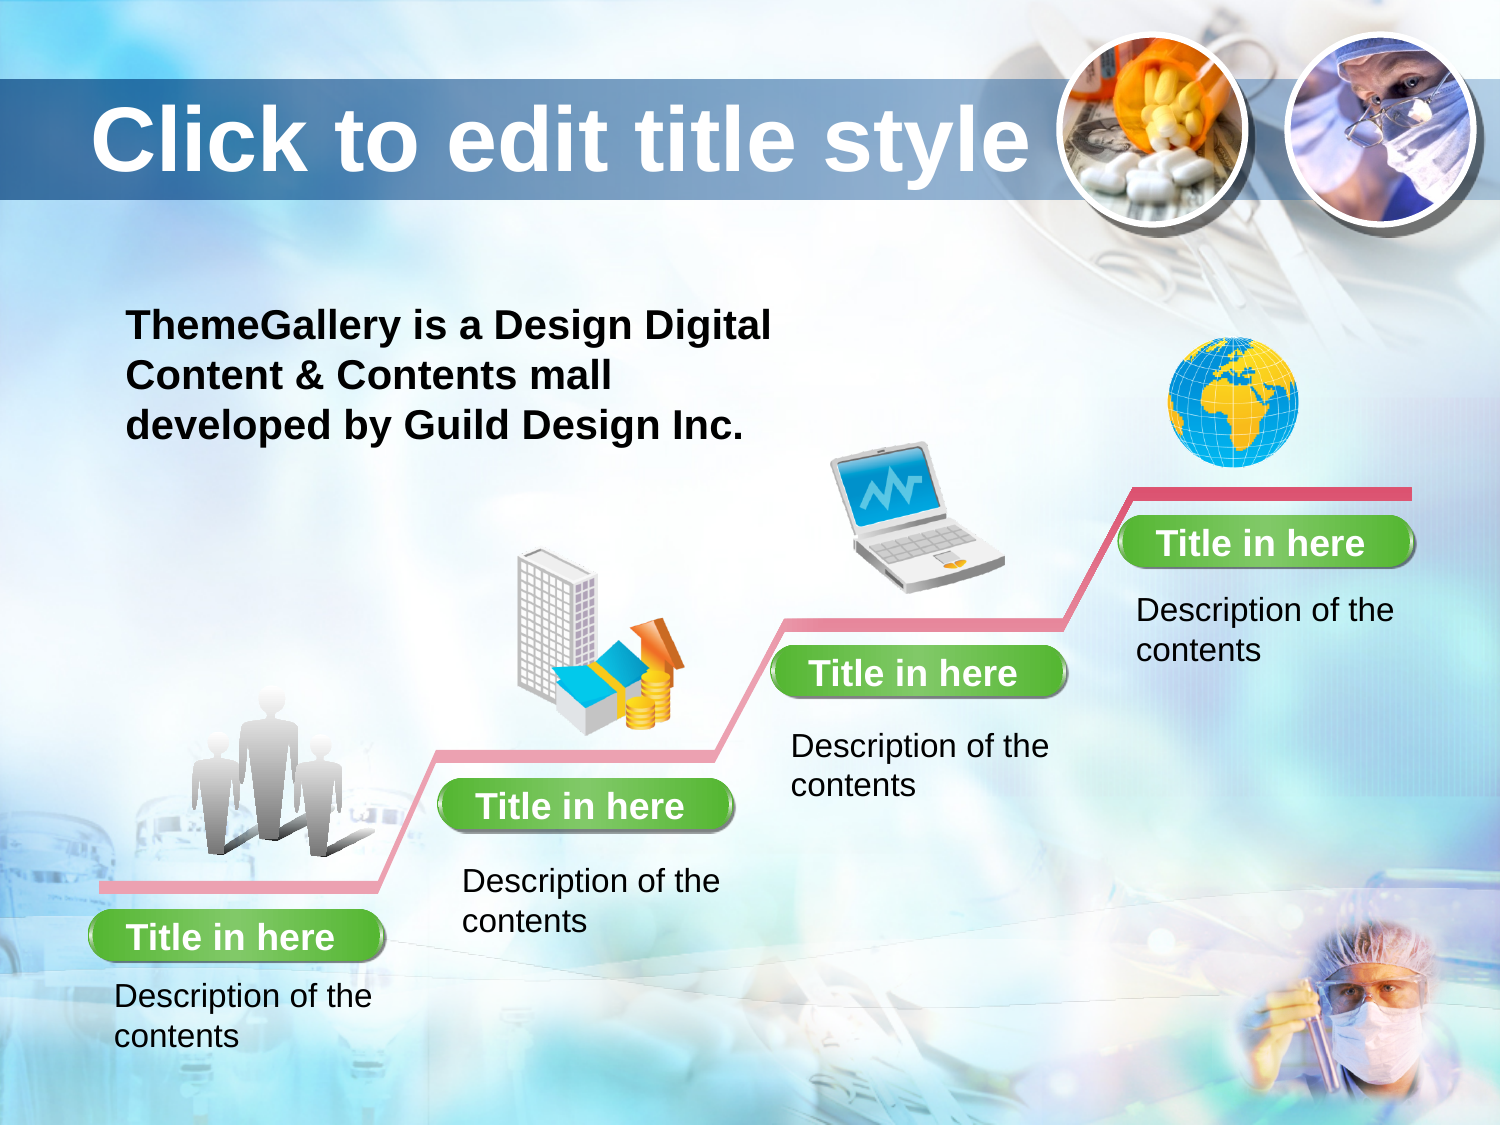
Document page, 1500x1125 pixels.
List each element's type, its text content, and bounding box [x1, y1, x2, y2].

text_box [99, 657, 764, 894]
text_box Description of the contents [775, 716, 1067, 811]
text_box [1117, 514, 1415, 567]
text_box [191, 684, 379, 857]
text_box [1119, 487, 1412, 513]
text_box Description of the contents [447, 852, 738, 947]
text_box [771, 526, 1112, 643]
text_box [87, 908, 385, 961]
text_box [436, 777, 734, 830]
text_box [769, 644, 1067, 697]
title Click to edit title style [74, 40, 1051, 229]
text_box ThemeGallery is a Design Digital Content & Contents mall developed by Guild Design Inc. [110, 290, 796, 456]
picture [0, 0, 1500, 1125]
text_box Description of the contents [99, 967, 390, 1062]
text_box Description of the contents [1121, 580, 1412, 676]
